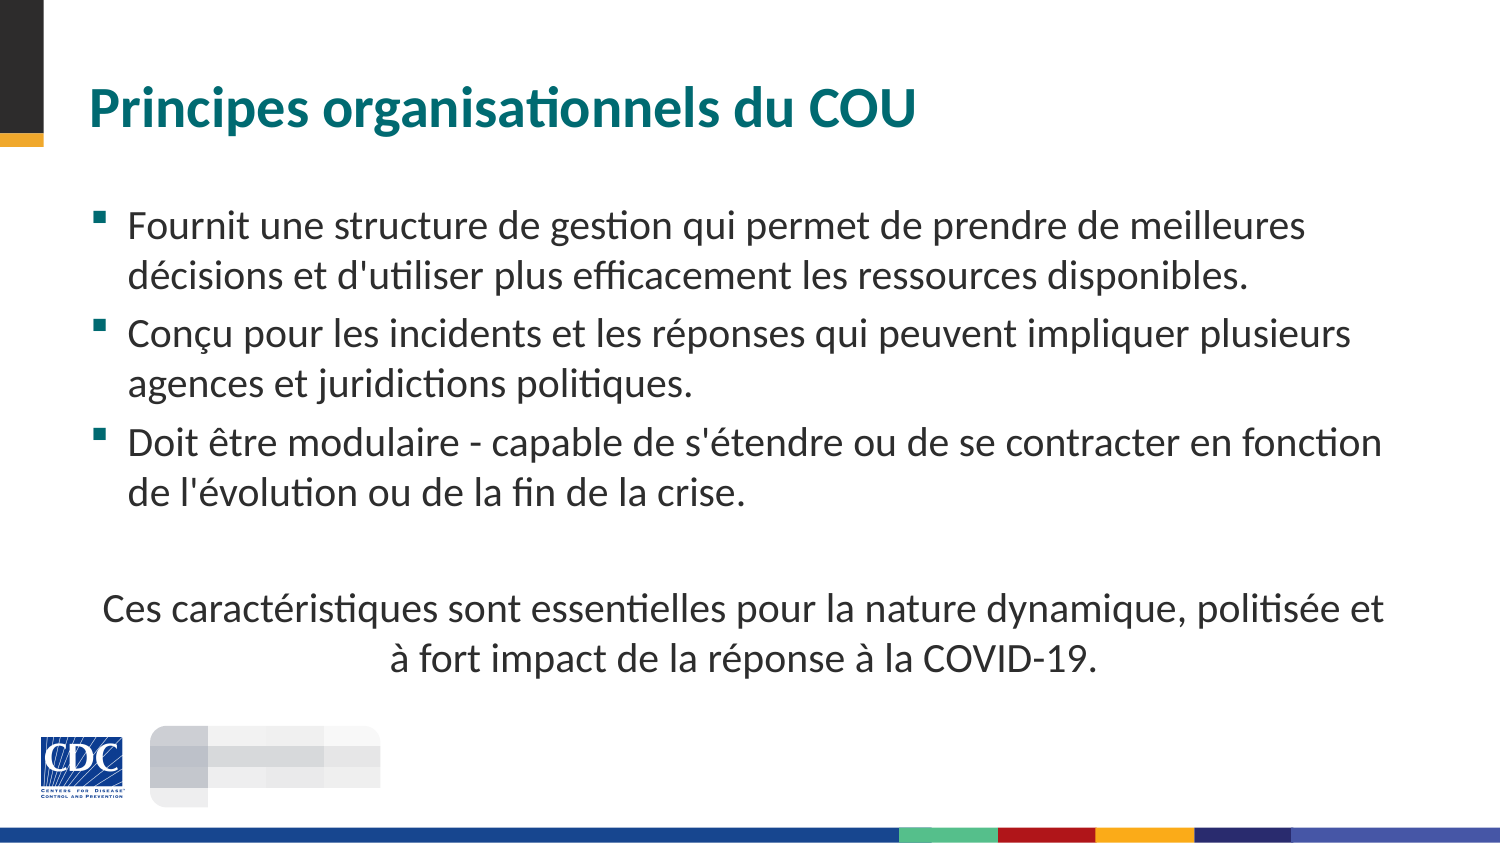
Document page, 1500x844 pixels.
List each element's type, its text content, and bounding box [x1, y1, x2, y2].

title Principes organisationnels du COU [75, 33, 1425, 147]
list Fournit une structure de gestion qui permet de prendre de meilleures décisions et d'utiliser plus efficacement les ressources disponibles. Conçu pour les incidents et les réponses qui peuvent impliquer plusieurs agences et juridictions politiques. Doit être modulaire - capable de s'étendre ou de se contracter en fonction de l'évolution ou de la fin de la crise. Ces caractéristiques sont essentielles pour la nature dynamique, politisée et à fort impact de la réponse à la COVID-19. [75, 190, 1414, 739]
picture [41, 737, 125, 798]
